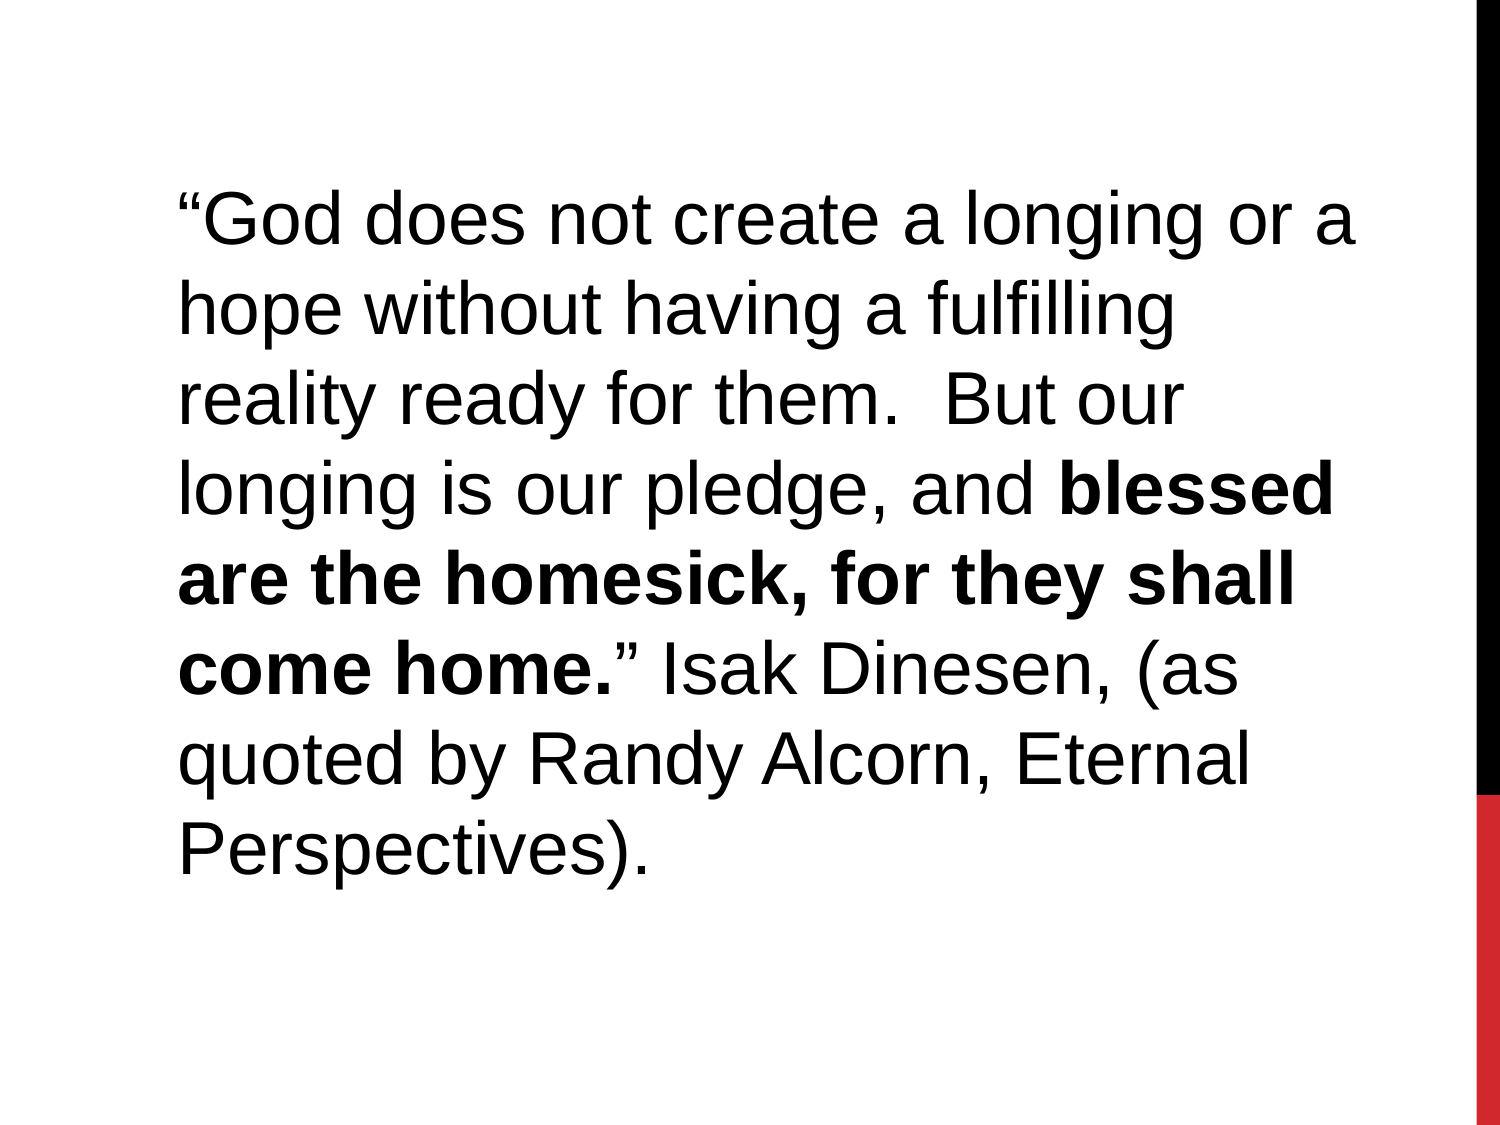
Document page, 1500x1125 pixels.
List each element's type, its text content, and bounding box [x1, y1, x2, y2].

text_box “God does not create a longing or a hope without having a fulfilling reality ready for them. But our longing is our pledge, and blessed are the homesick, for they shall come home.” Isak Dinesen, (as quoted by Randy Alcorn, Eternal Perspectives). [162, 162, 1400, 898]
